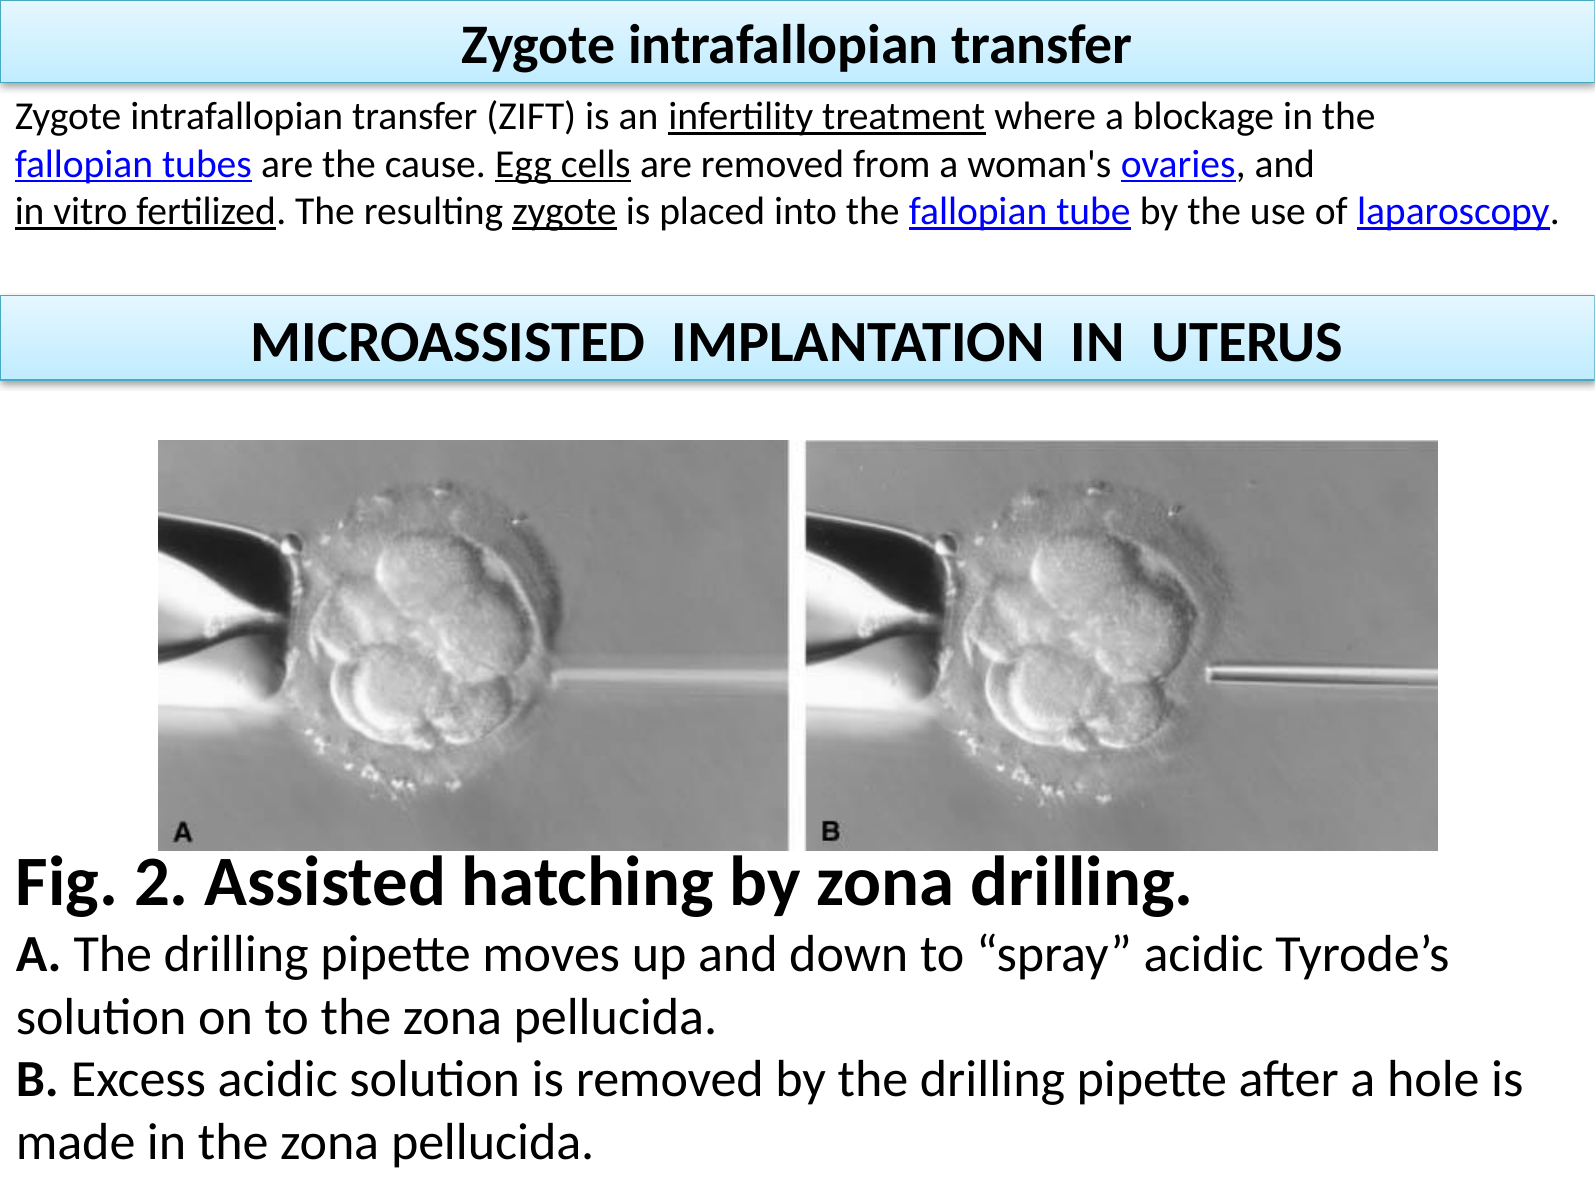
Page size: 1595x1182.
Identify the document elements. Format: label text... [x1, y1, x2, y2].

text_box MICROASSISTED IMPLANTATION IN UTERUS [0, 295, 1595, 381]
text_box Zygote intrafallopian transfer [0, 0, 1595, 83]
picture [158, 440, 1439, 851]
text_box Zygote intrafallopian transfer (ZIFT) is an infertility treatment where a blockage in the fallopian tubes are the cause. Egg cells are removed from a woman's ovaries, and in vitro fertilized. The resulting zygote is placed into the fallopian tube by the use of laparoscopy. [0, 92, 1595, 240]
text_box Fig. 2. Assisted hatching by zona drilling. A. The drilling pipette moves up and down to “spray” acidic Tyrode’s solution on to the zona pellucida. B. Excess acidic solution is removed by the drilling pipette after a hole is made in the zona pellucida. [0, 826, 1595, 1178]
